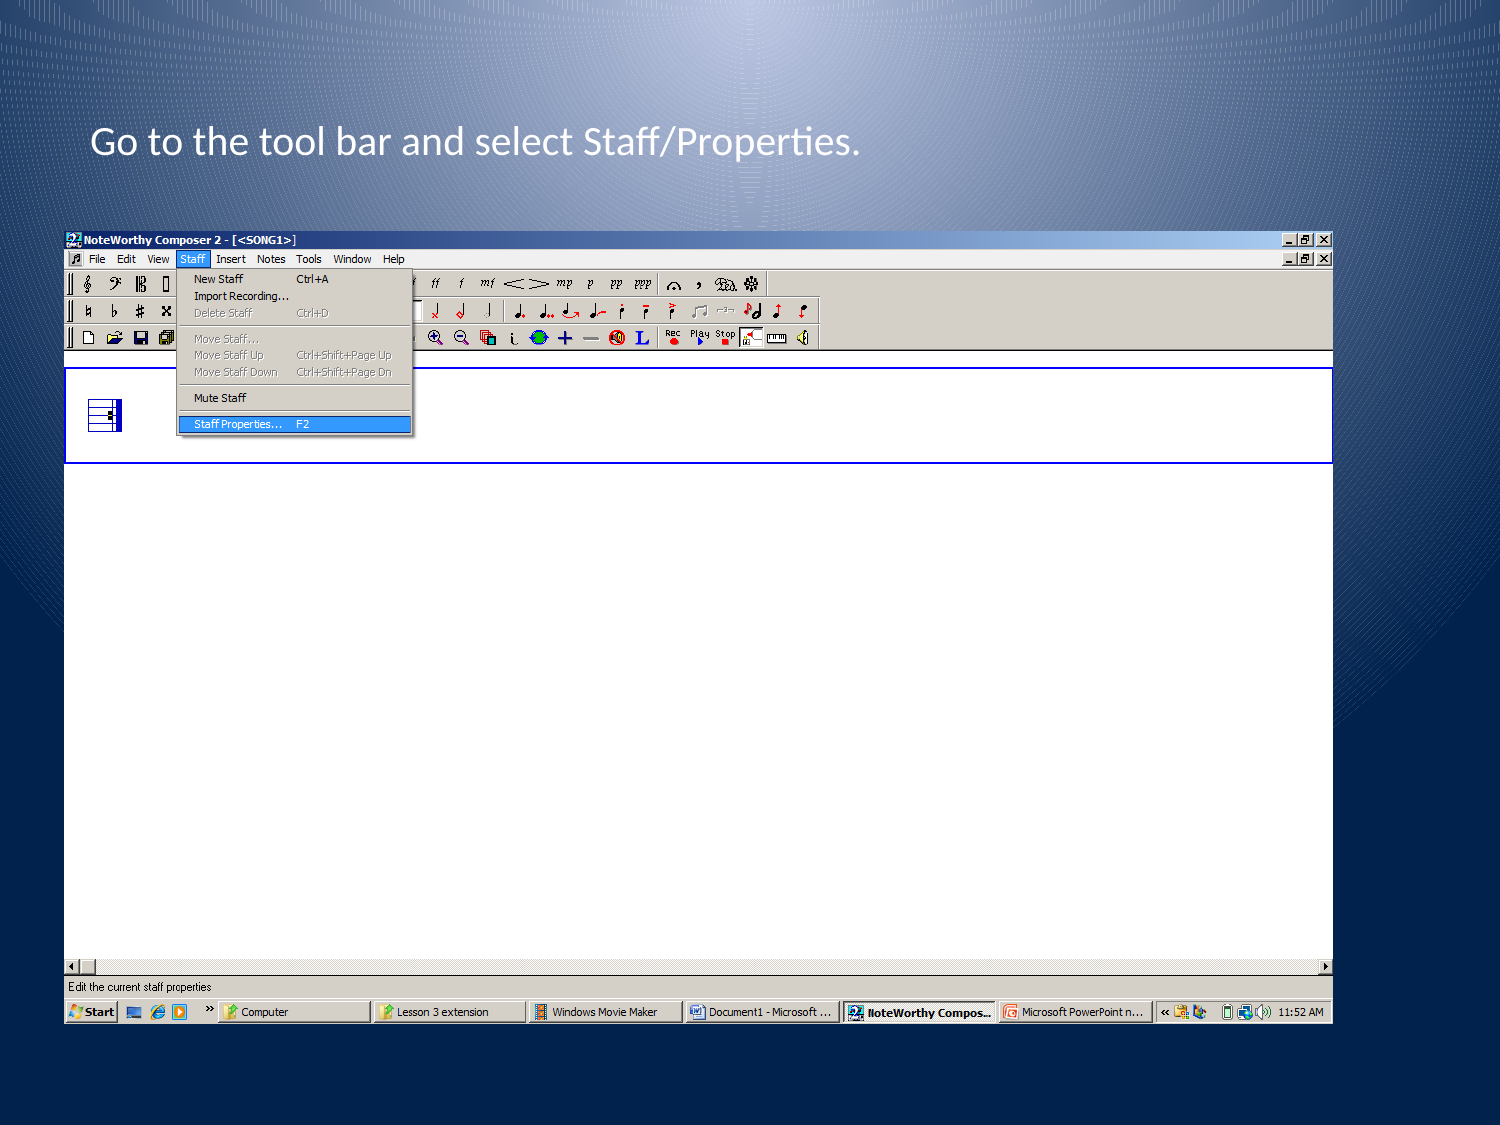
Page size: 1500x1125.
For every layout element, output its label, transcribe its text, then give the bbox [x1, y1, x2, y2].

title Go to the tool bar and select Staff/Properties. [75, 45, 1425, 233]
picture [64, 231, 1333, 1025]
